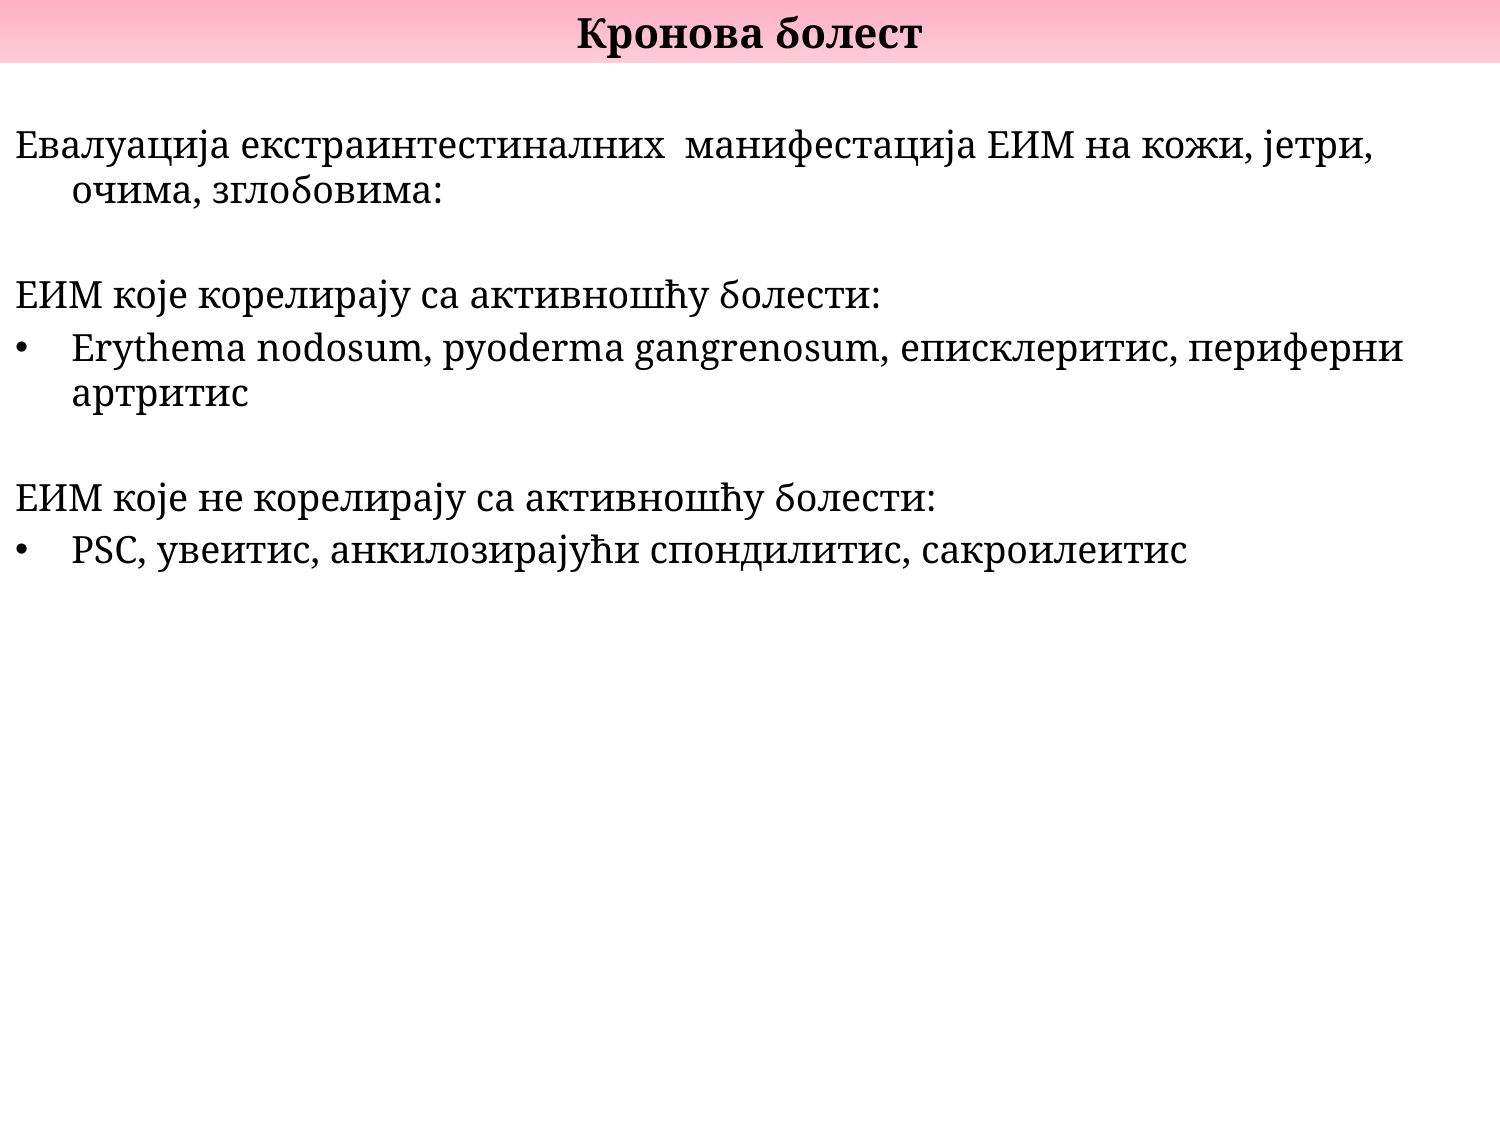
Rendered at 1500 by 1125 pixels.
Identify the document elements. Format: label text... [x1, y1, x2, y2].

list Евалуација екстраинтестиналних манифестација ЕИМ на кожи, јетри, очима, зглобовима: ЕИМ које корелирају са активношћу болести: Erythema nodosum, pyoderma gangrenosum, еписклеритис, периферни артритис ЕИМ које не корелирају са активношћу болести: PSC, увеитис, анкилозирајући спондилитис, сакроилеитис [0, 113, 1500, 857]
text_box Кронова болест [0, 0, 1500, 63]
